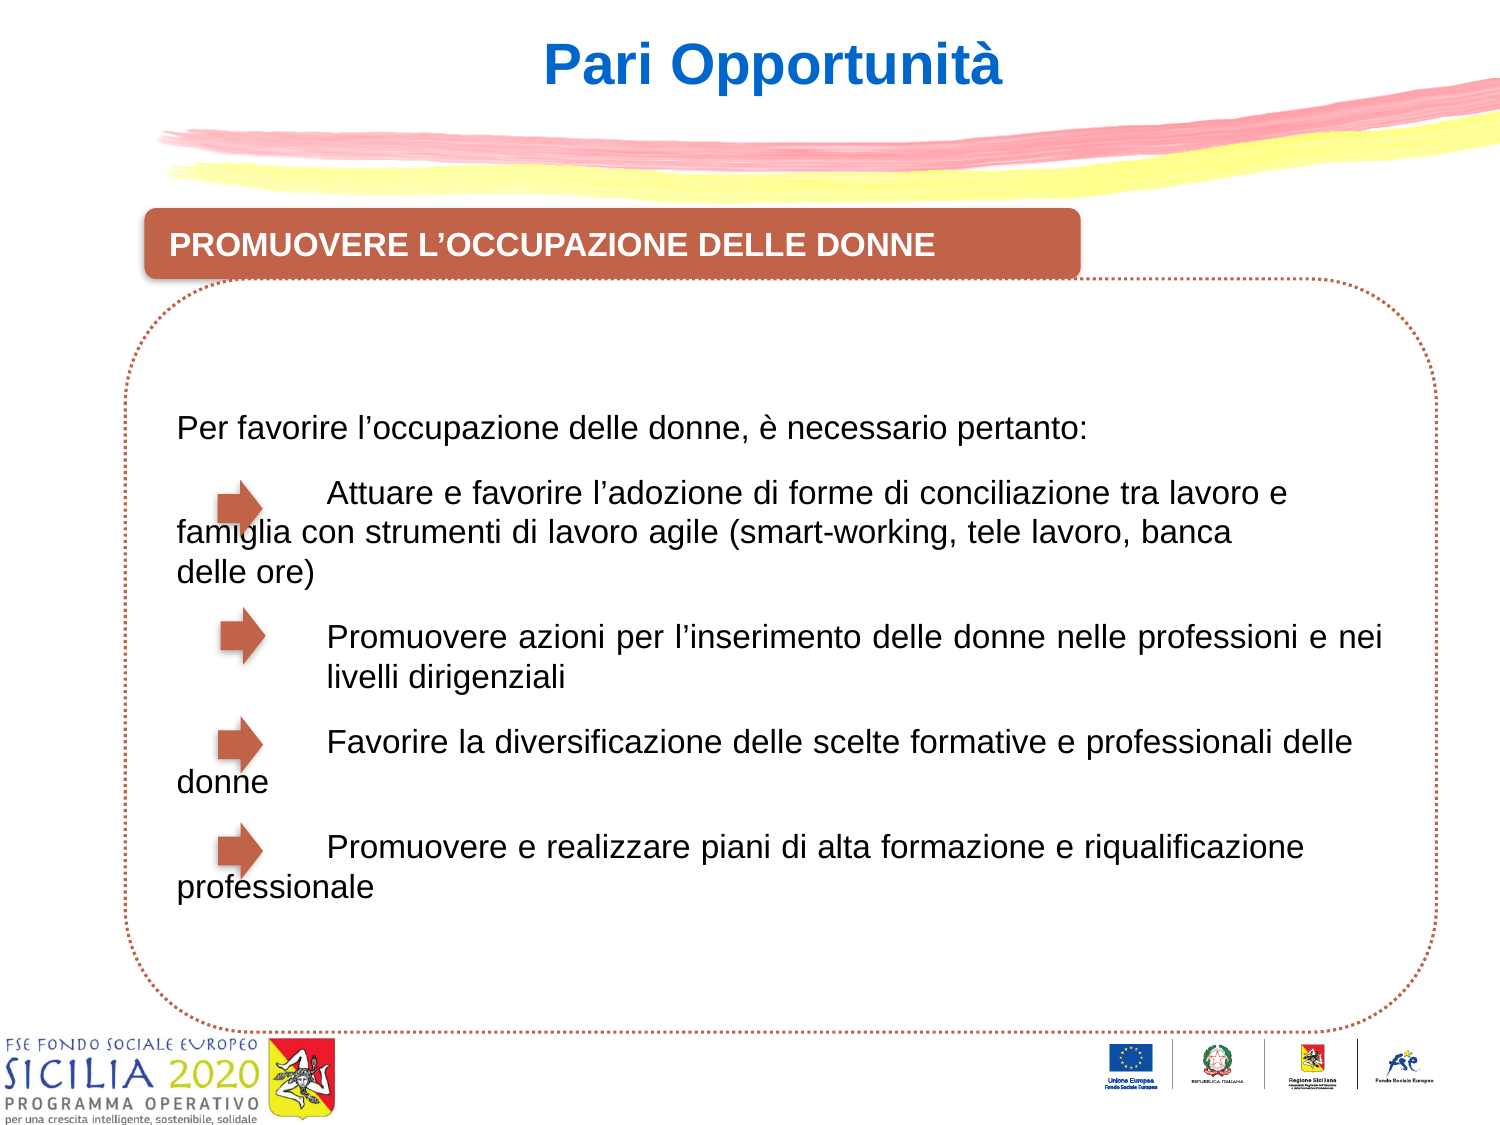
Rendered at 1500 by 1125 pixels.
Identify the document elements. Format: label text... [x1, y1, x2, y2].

text_box [220, 607, 266, 665]
text_box PROMUOVERE L’OCCUPAZIONE DELLE DONNE [144, 218, 1081, 279]
picture [0, 1031, 348, 1125]
text_box [217, 479, 263, 538]
picture [100, 77, 1500, 209]
text_box Per favorire l’occupazione delle donne, è necessario pertanto: Attuare e favorire l’adozione di forme di conciliazione tra lavoro e famiglia con strumenti di lavoro agile (smart-working, tele lavoro, banca delle ore) Promuovere azioni per l’inserimento delle donne nelle professioni e nei livelli dirigenziali Favorire la diversificazione delle scelte formative e professionali delle donne Promuovere e realizzare piani di alta formazione e riqualificazione professionale [123, 276, 1439, 1035]
picture [1080, 1034, 1447, 1107]
text_box [218, 822, 264, 880]
text_box Pari Opportunità [47, 19, 1500, 104]
text_box [218, 715, 264, 774]
